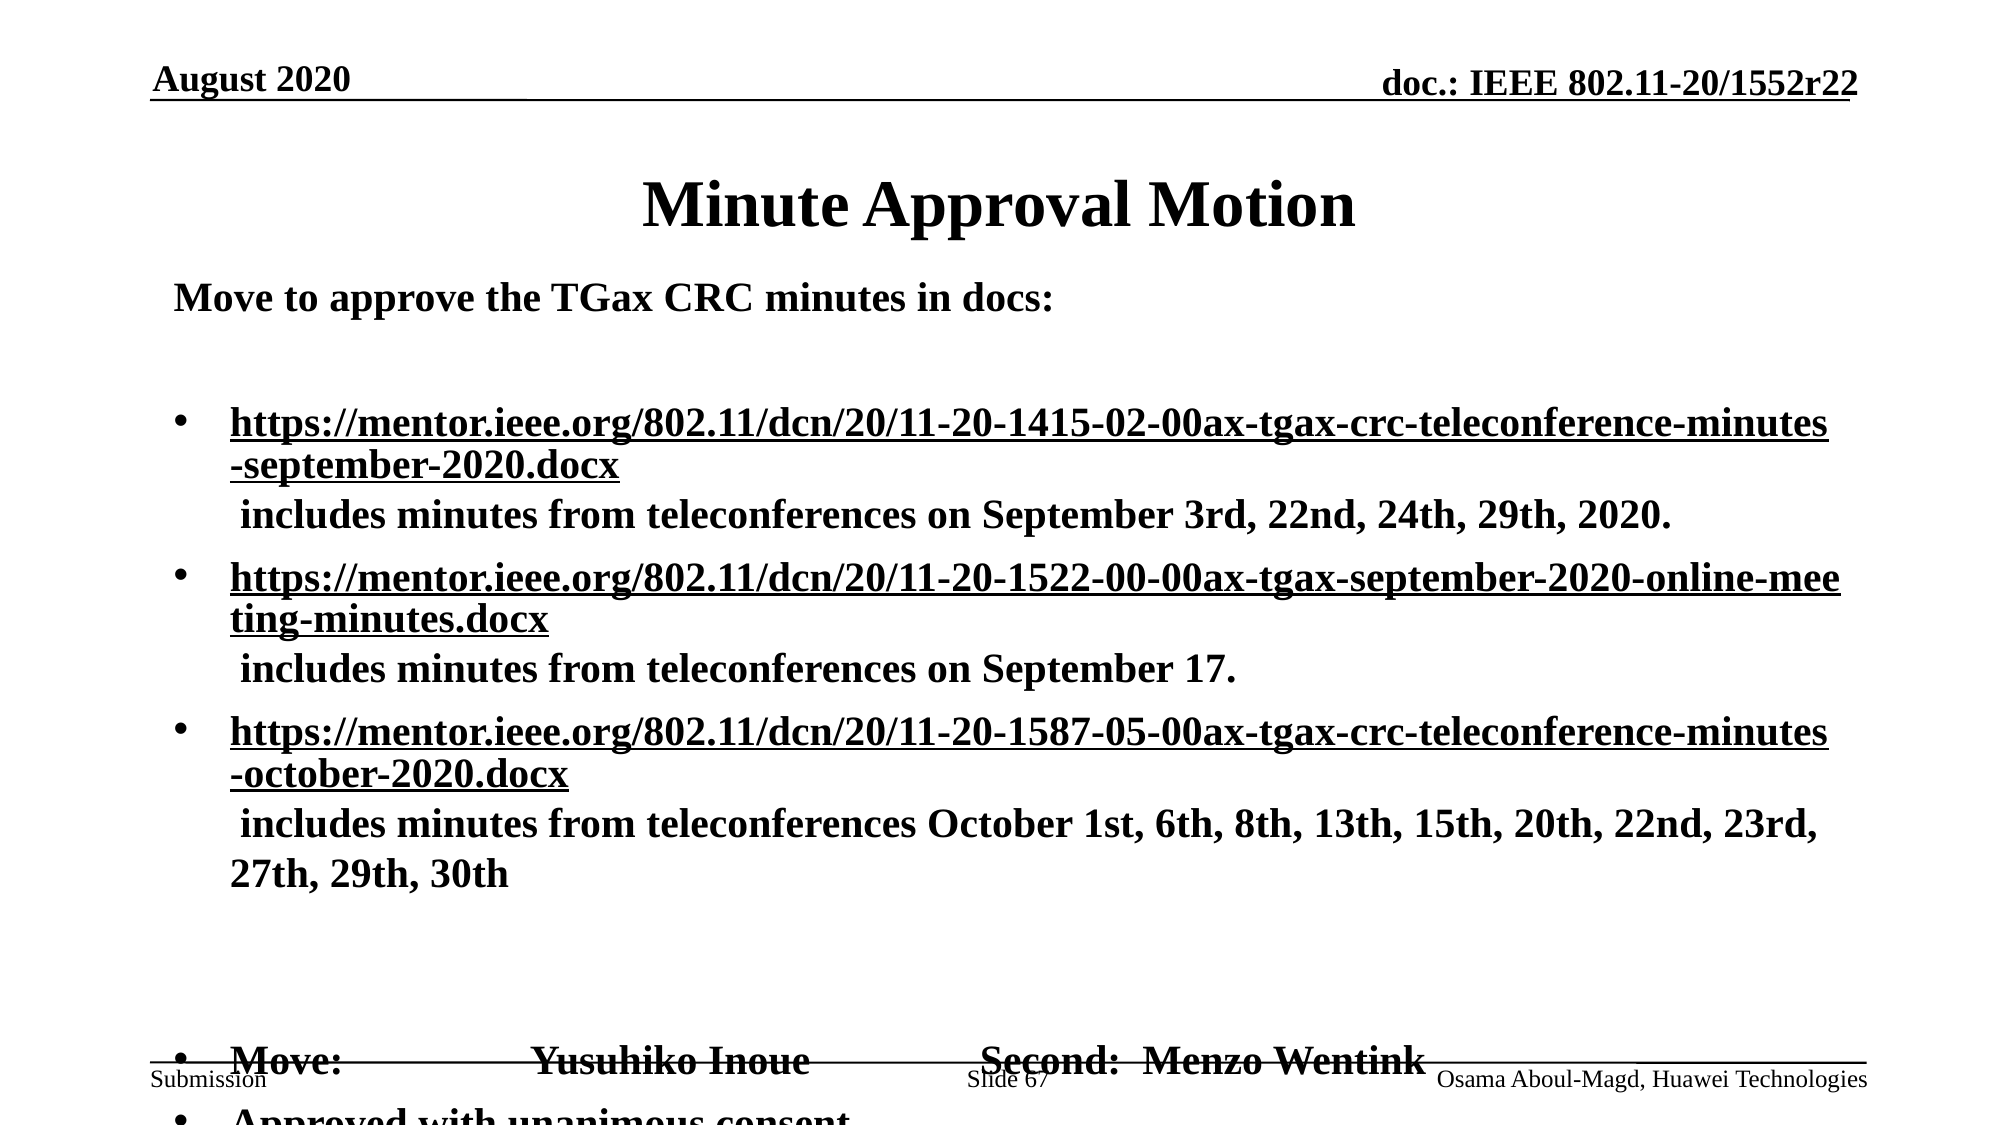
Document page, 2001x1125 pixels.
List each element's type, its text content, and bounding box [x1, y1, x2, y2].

list Move to approve the TGax CRC minutes in docs: https://mentor.ieee.org/802.11/dcn/20/11-20-1415-02-00ax-tgax-crc-teleconference-minutes-september-2020.docx includes minutes from teleconferences on September 3rd, 22nd, 24th, 29th, 2020. https://mentor.ieee.org/802.11/dcn/20/11-20-1522-00-00ax-tgax-september-2020-online-meeting-minutes.docx includes minutes from teleconferences on September 17. https://mentor.ieee.org/802.11/dcn/20/11-20-1587-05-00ax-tgax-crc-teleconference-minutes-october-2020.docx includes minutes from teleconferences October 1st, 6th, 8th, 13th, 15th, 20th, 22nd, 23rd, 27th, 29th, 30th Move: Yusuhiko Inoue Second: Menzo Wentink Approved with unanimous consent [158, 262, 1859, 938]
title Minute Approval Motion [149, 112, 1850, 288]
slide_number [152, 54, 563, 100]
slide_number Slide 67 [950, 1061, 1067, 1123]
footer Osama Aboul-Magd, Huawei Technologies [1171, 1061, 1869, 1093]
